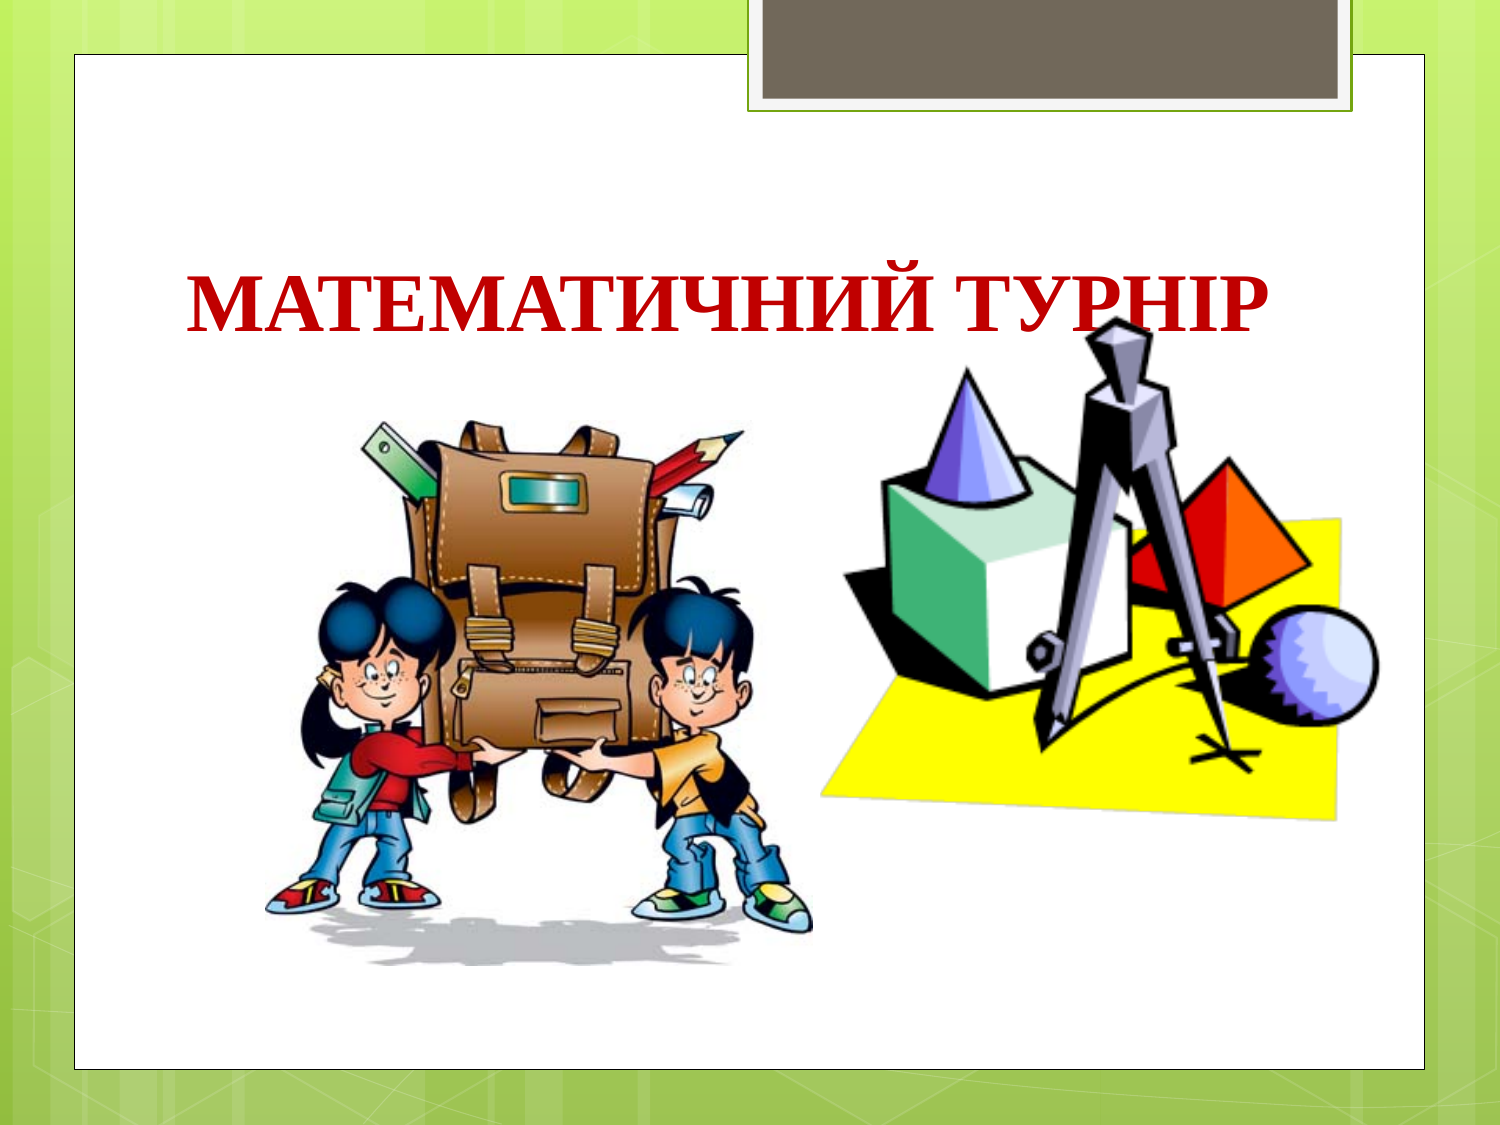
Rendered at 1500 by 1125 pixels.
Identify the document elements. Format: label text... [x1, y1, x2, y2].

picture [265, 420, 813, 967]
title МАТЕМАТИЧНИЙ ТУРНІР [171, 168, 1324, 357]
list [820, 314, 1387, 831]
